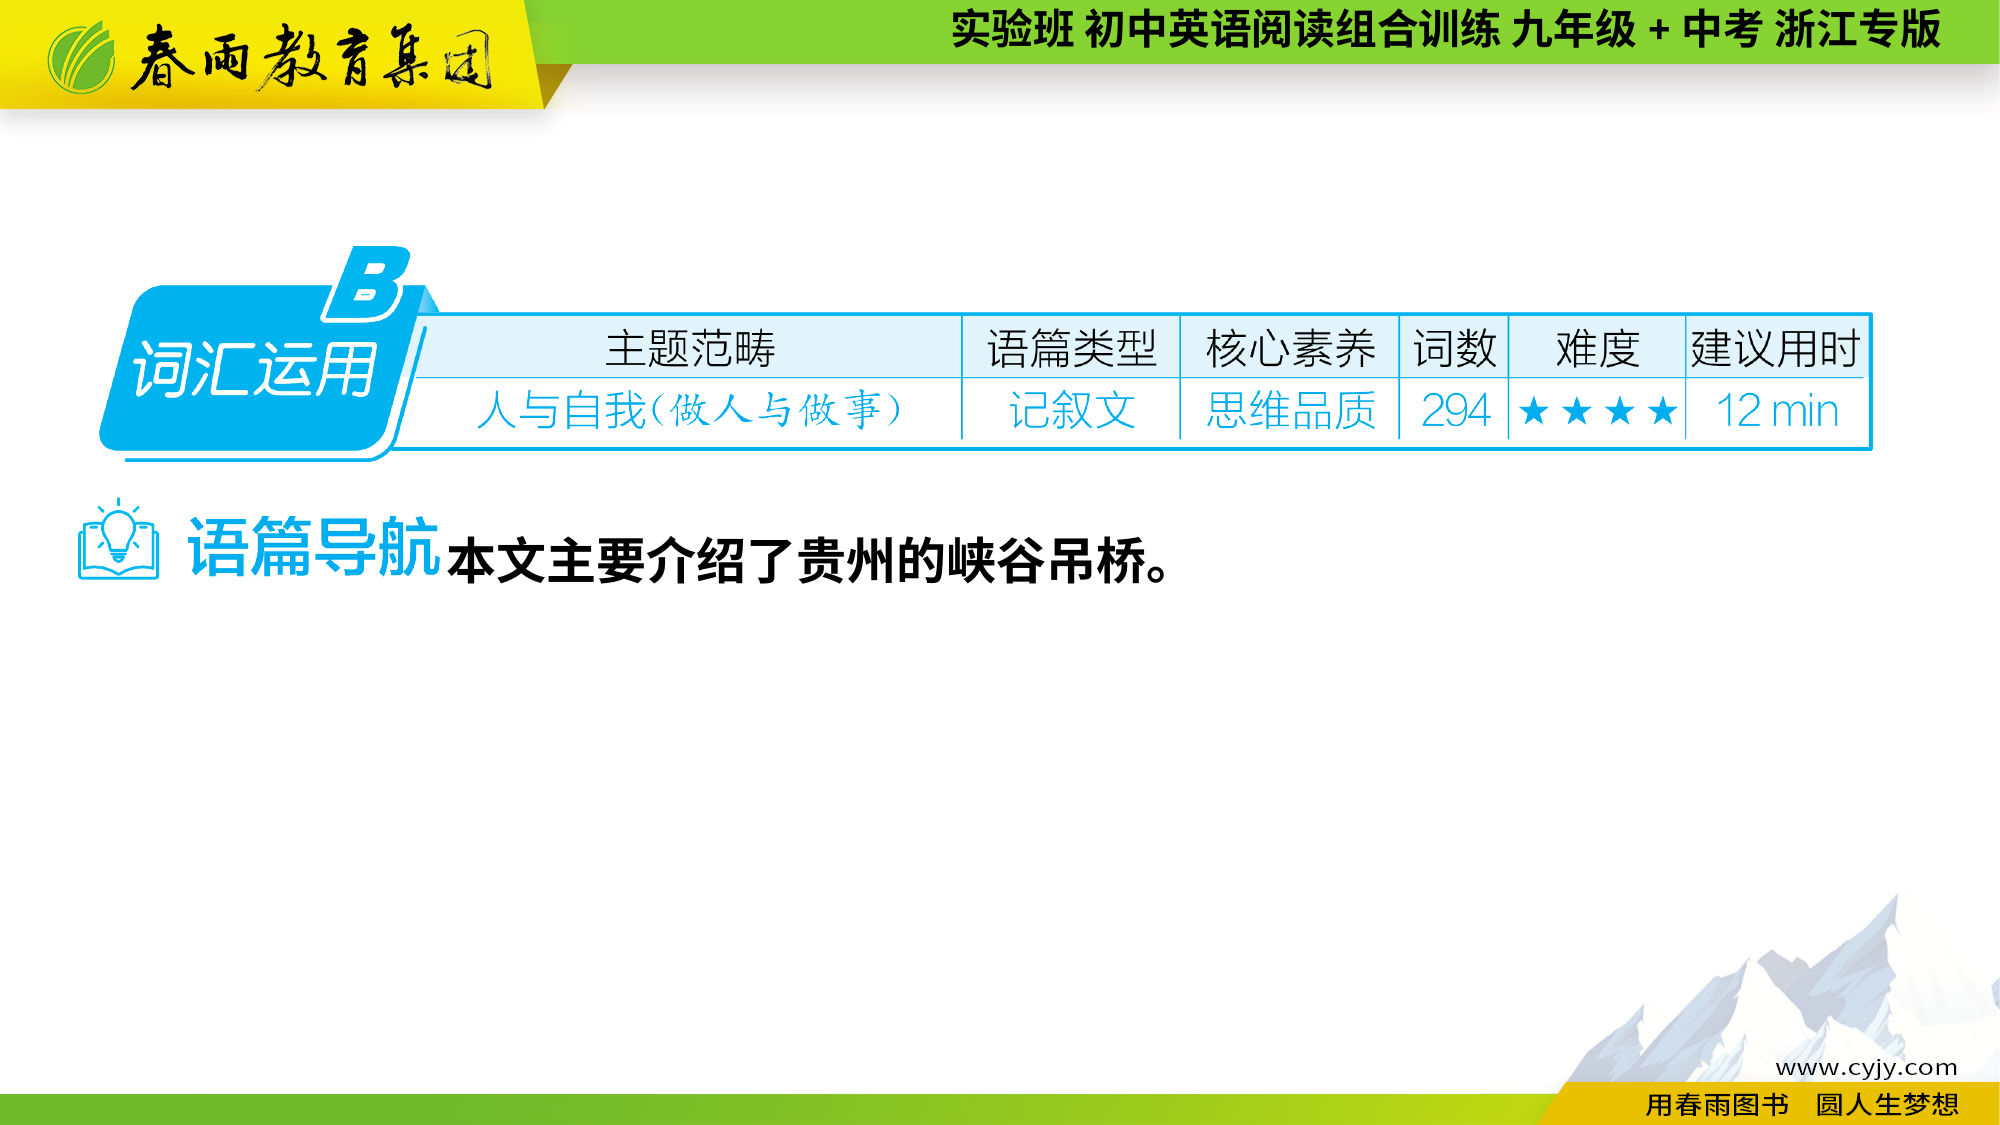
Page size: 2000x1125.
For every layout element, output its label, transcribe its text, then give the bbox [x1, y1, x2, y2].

picture [0, 0, 2000, 1125]
list 本文主要介绍了贵州的峡谷吊桥。 [59, 491, 1944, 587]
